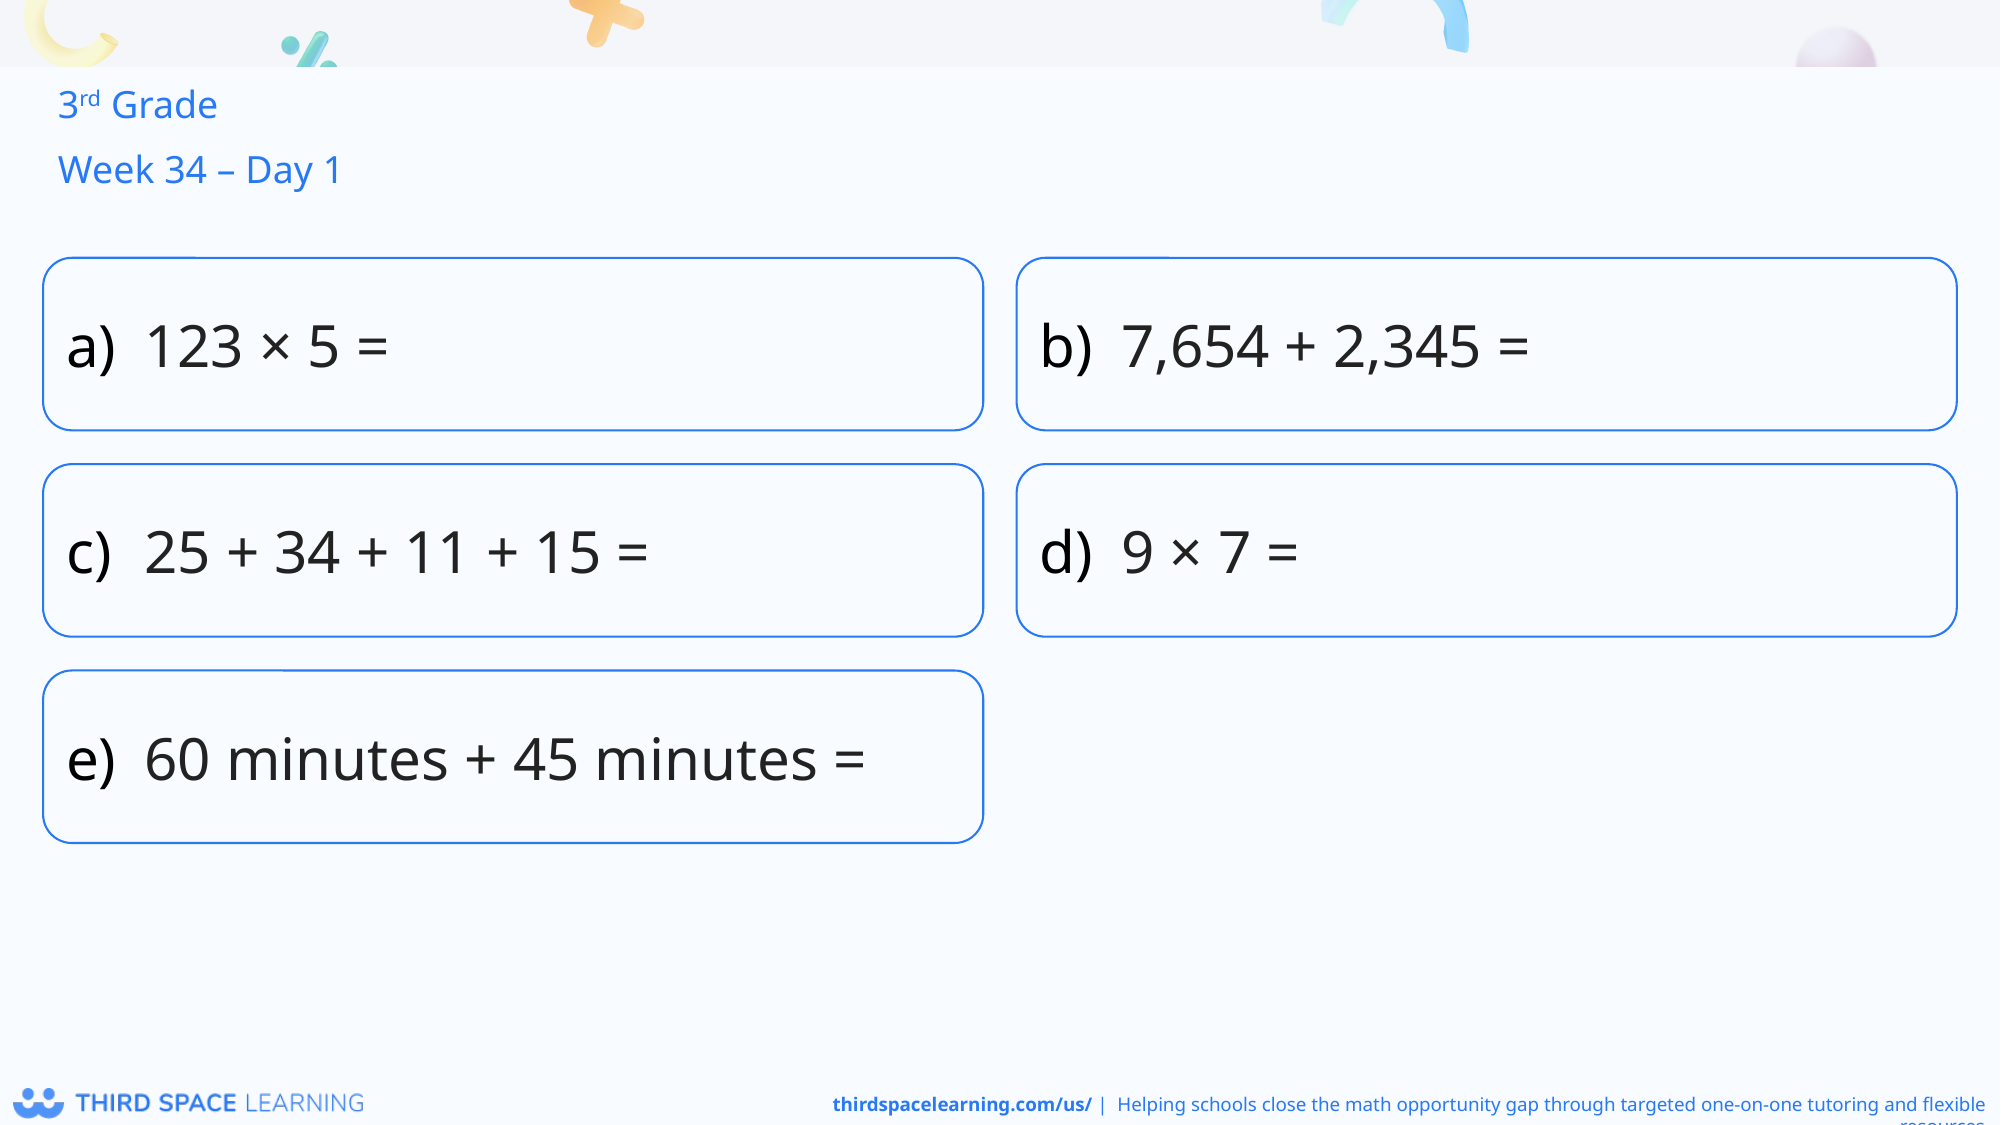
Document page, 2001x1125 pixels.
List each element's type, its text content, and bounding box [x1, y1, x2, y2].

picture [0, 0, 2000, 67]
text_box 3rd Grade Week 34 – Day 1 [43, 73, 509, 212]
list 9 × 7 = [1106, 478, 1939, 623]
list 7,654 + 2,345 = [1106, 272, 1939, 416]
list 25 + 34 + 11 + 15 = [129, 478, 962, 623]
picture [13, 1088, 365, 1119]
list 60 minutes + 45 minutes = [129, 684, 962, 829]
list 123 × 5 = [129, 272, 962, 416]
